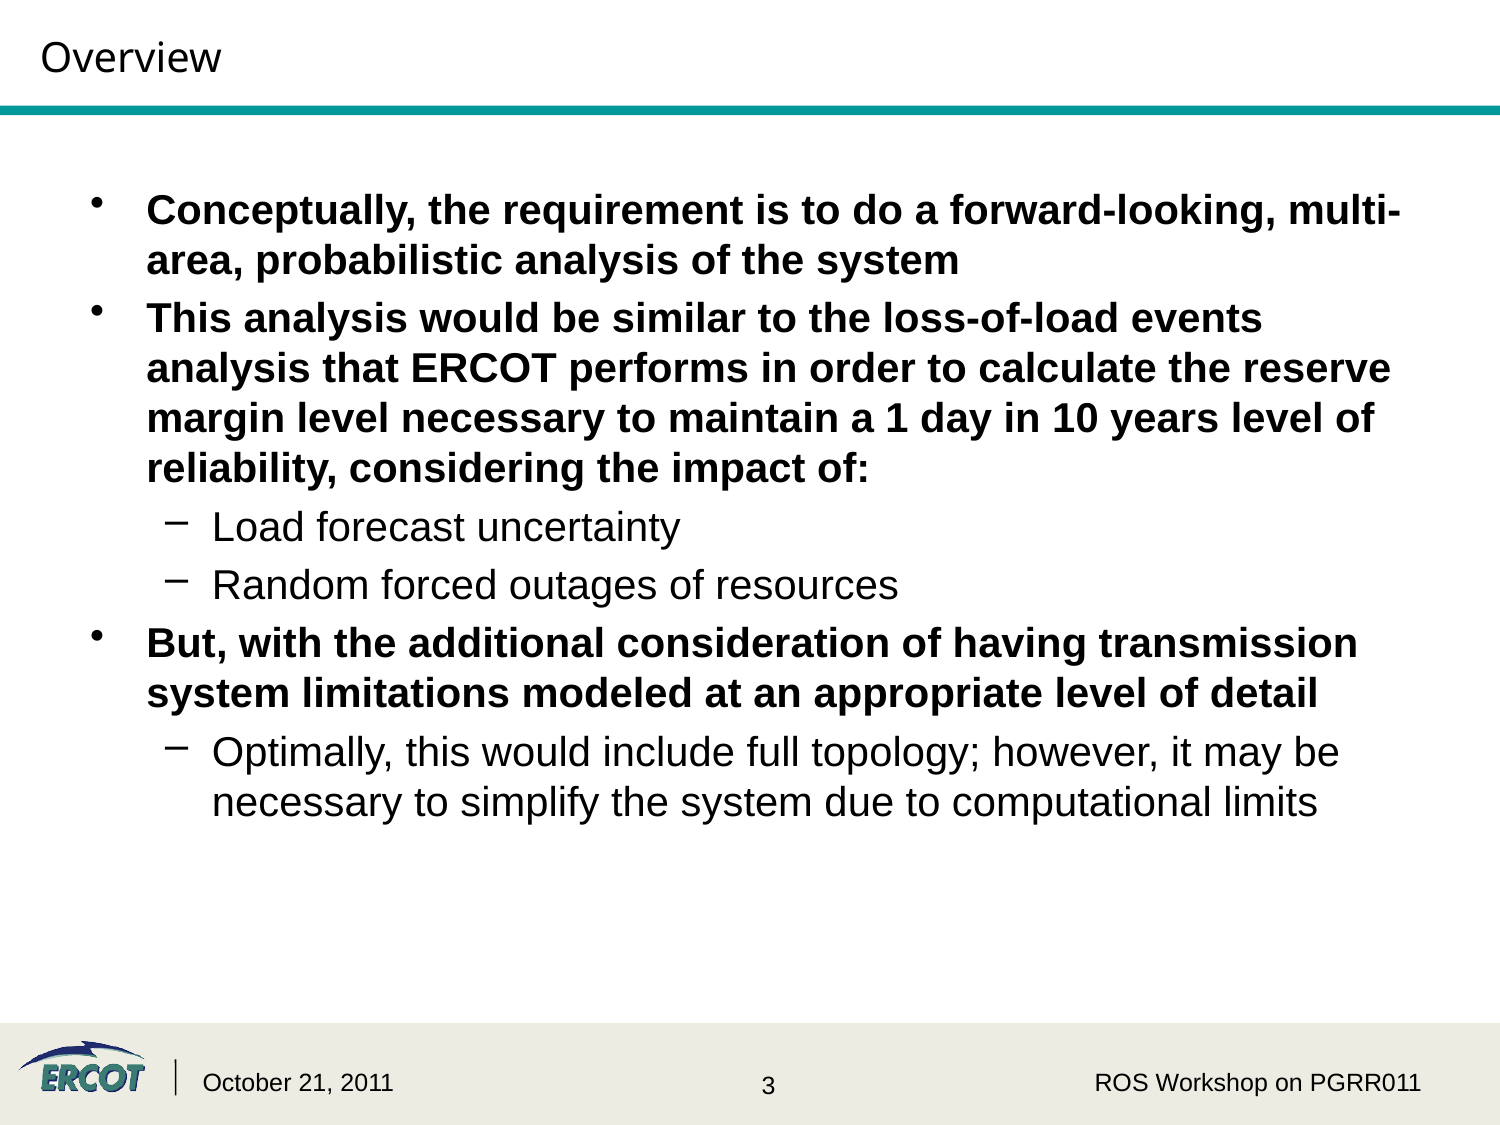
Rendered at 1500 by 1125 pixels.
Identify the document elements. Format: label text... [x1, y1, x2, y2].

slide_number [187, 1059, 538, 1125]
list Conceptually, the requirement is to do a forward-looking, multi-area, probabilistic analysis of the system This analysis would be similar to the loss-of-load events analysis that ERCOT performs in order to calculate the reserve margin level necessary to maintain a 1 day in 10 years level of reliability, considering the impact of: Load forecast uncertainty Random forced outages of resources But, with the additional consideration of having transmission system limitations modeled at an appropriate level of detail Optimally, this would include full topology; however, it may be necessary to simplify the system due to computational limits [74, 174, 1426, 951]
footer ROS Workshop on PGRR011 [1024, 1059, 1438, 1125]
picture [10, 1031, 151, 1111]
title Overview [24, 0, 1451, 113]
